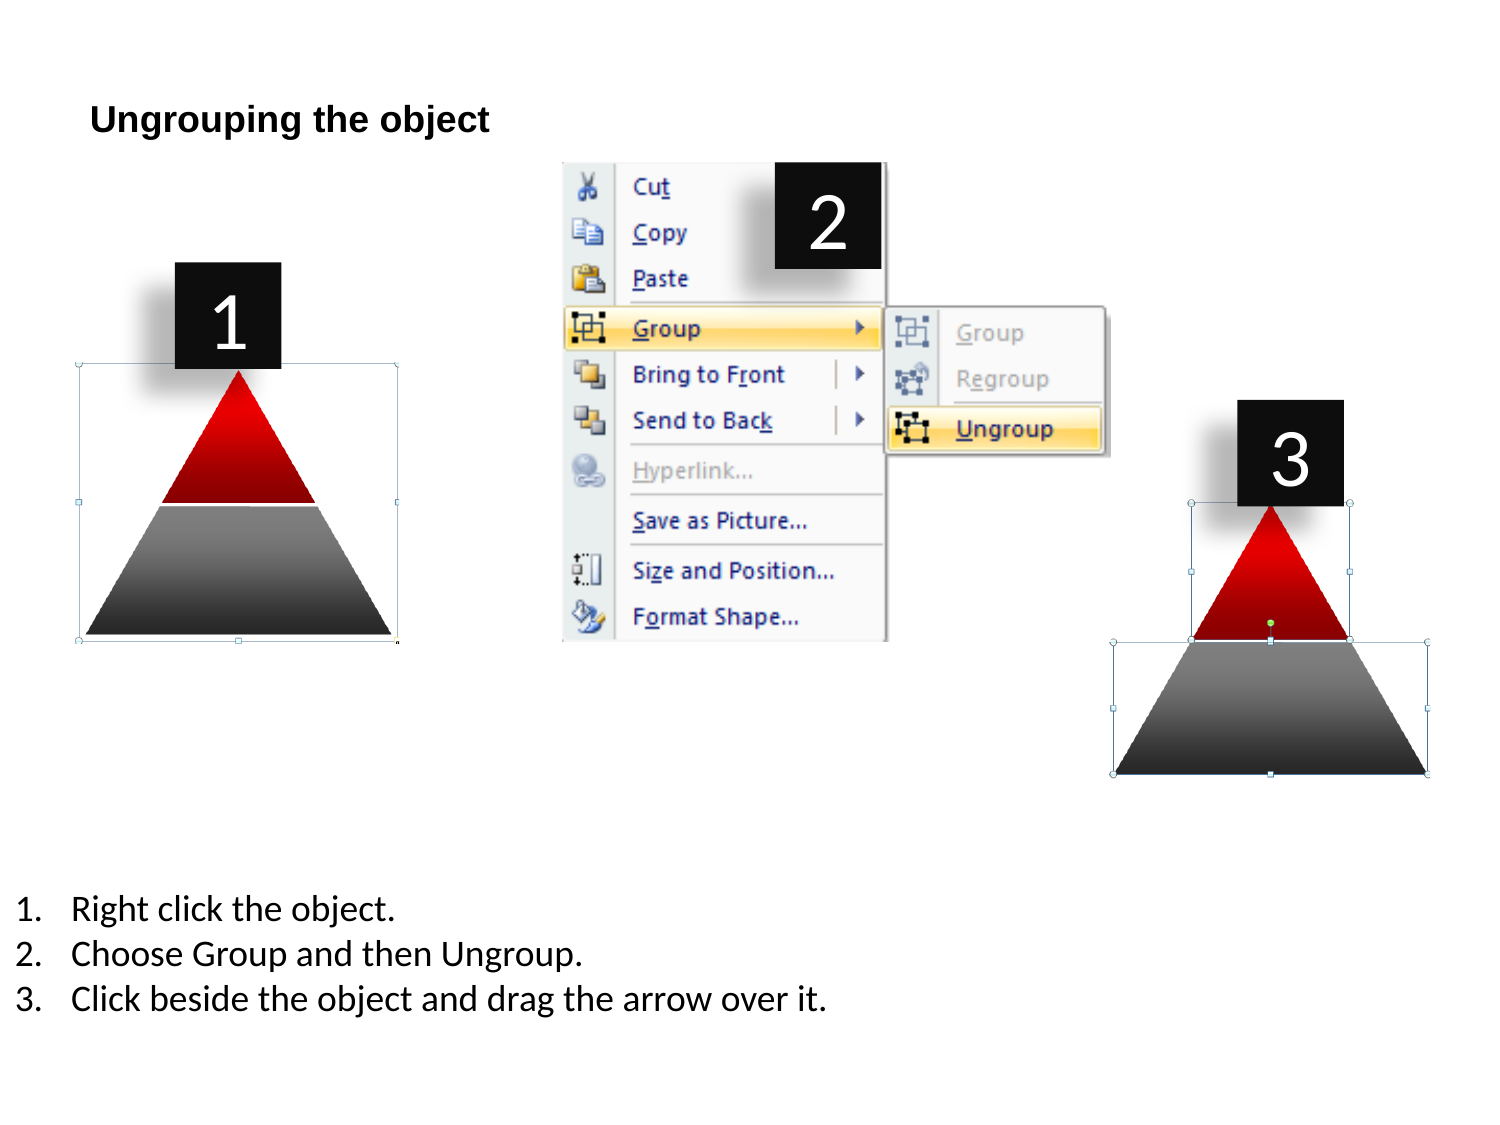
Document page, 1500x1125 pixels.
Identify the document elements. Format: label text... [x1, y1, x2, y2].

text_box Right click the object. Choose Group and then Ungroup. Click beside the object and drag the arrow over it. [0, 876, 1500, 1071]
text_box 3 [1235, 398, 1346, 496]
text_box 1 [173, 260, 283, 360]
text_box Ungrouping the object [75, 87, 650, 148]
picture [562, 162, 1431, 781]
picture [74, 361, 400, 645]
